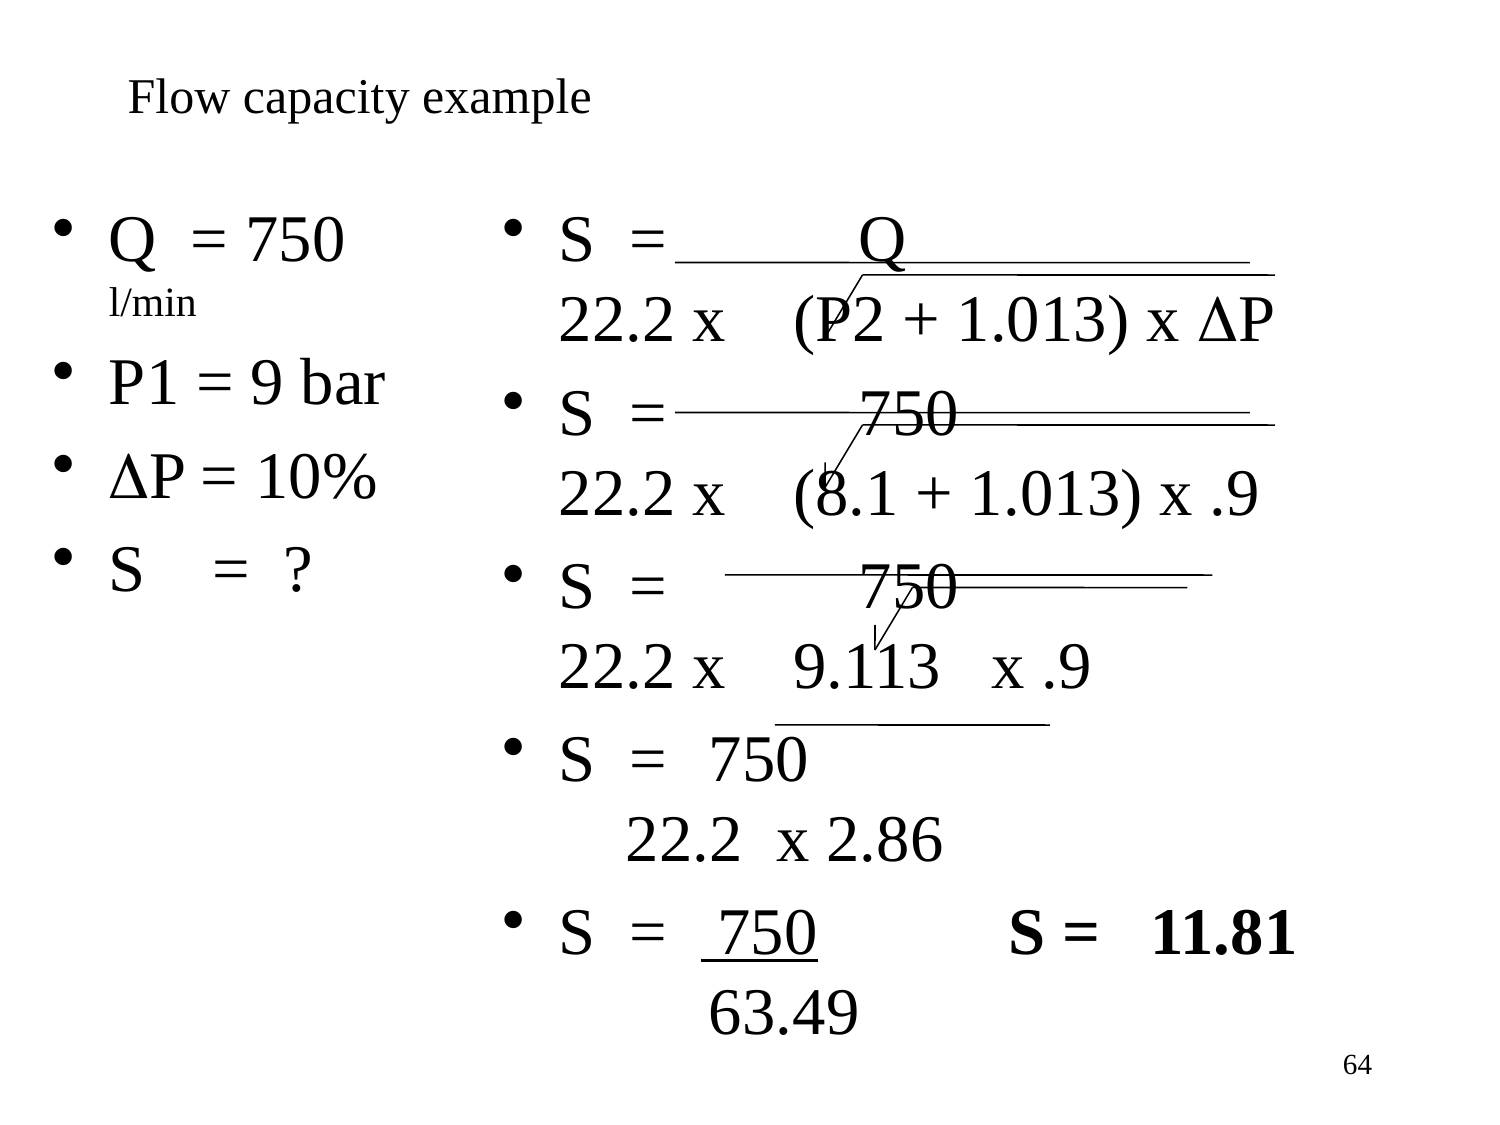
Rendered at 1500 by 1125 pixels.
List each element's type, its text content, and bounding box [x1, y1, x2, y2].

slide_number 64 [1074, 1024, 1388, 1101]
title Flow capacity example [112, 37, 1388, 151]
list Q = 750 l/min P1 = 9 bar P = 10% S = ? [37, 187, 463, 863]
list S = Q 22.2 x (P2 + 1.013) x P S = 750 22.2 x (8.1 + 1.013) x .9 S = 750 22.2 x 9.113 x .9 S = 750 22.2 x 2.86 S = 750 S = 11.81 63.49 [487, 187, 1388, 1001]
